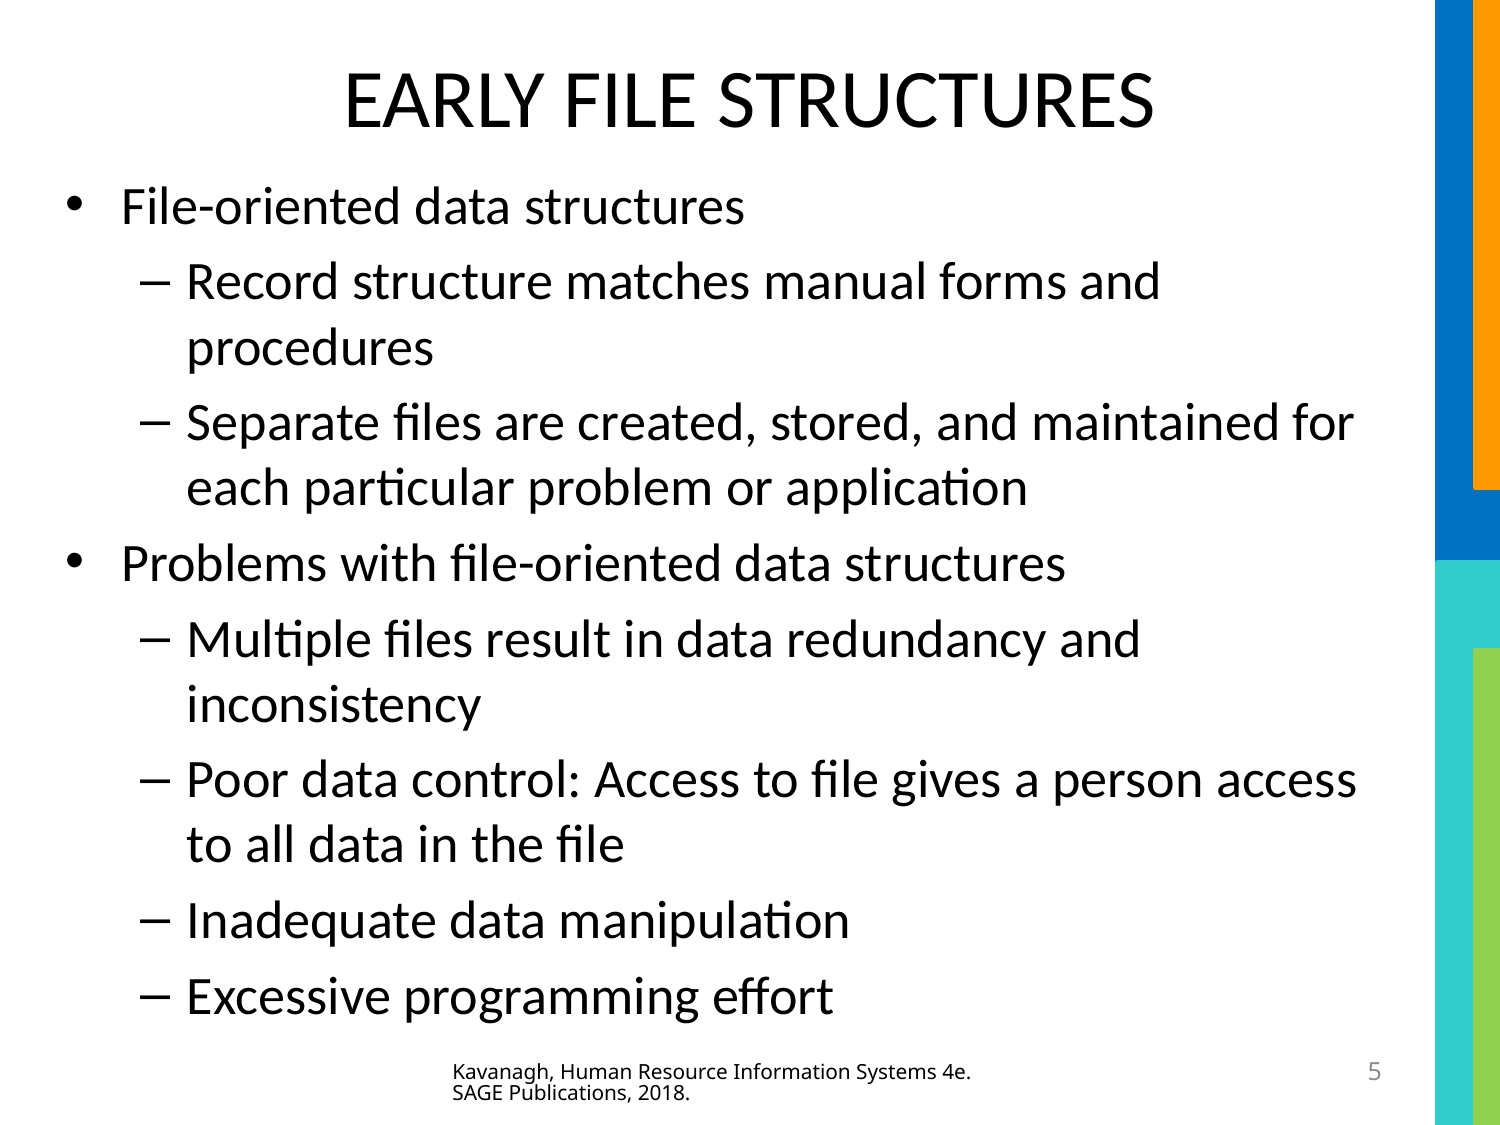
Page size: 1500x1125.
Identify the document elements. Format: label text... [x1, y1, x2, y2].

footer Kavanagh, Human Resource Information Systems 4e. SAGE Publications, 2018. [437, 1042, 1004, 1103]
list File-oriented data structures Record structure matches manual forms and procedures Separate files are created, stored, and maintained for each particular problem or application Problems with file-oriented data structures Multiple files result in data redundancy and inconsistency Poor data control: Access to file gives a person access to all data in the file Inadequate data manipulation Excessive programming effort [50, 162, 1413, 988]
slide_number 5 [1059, 1042, 1397, 1103]
title EARLY FILE STRUCTURES [75, 0, 1425, 188]
